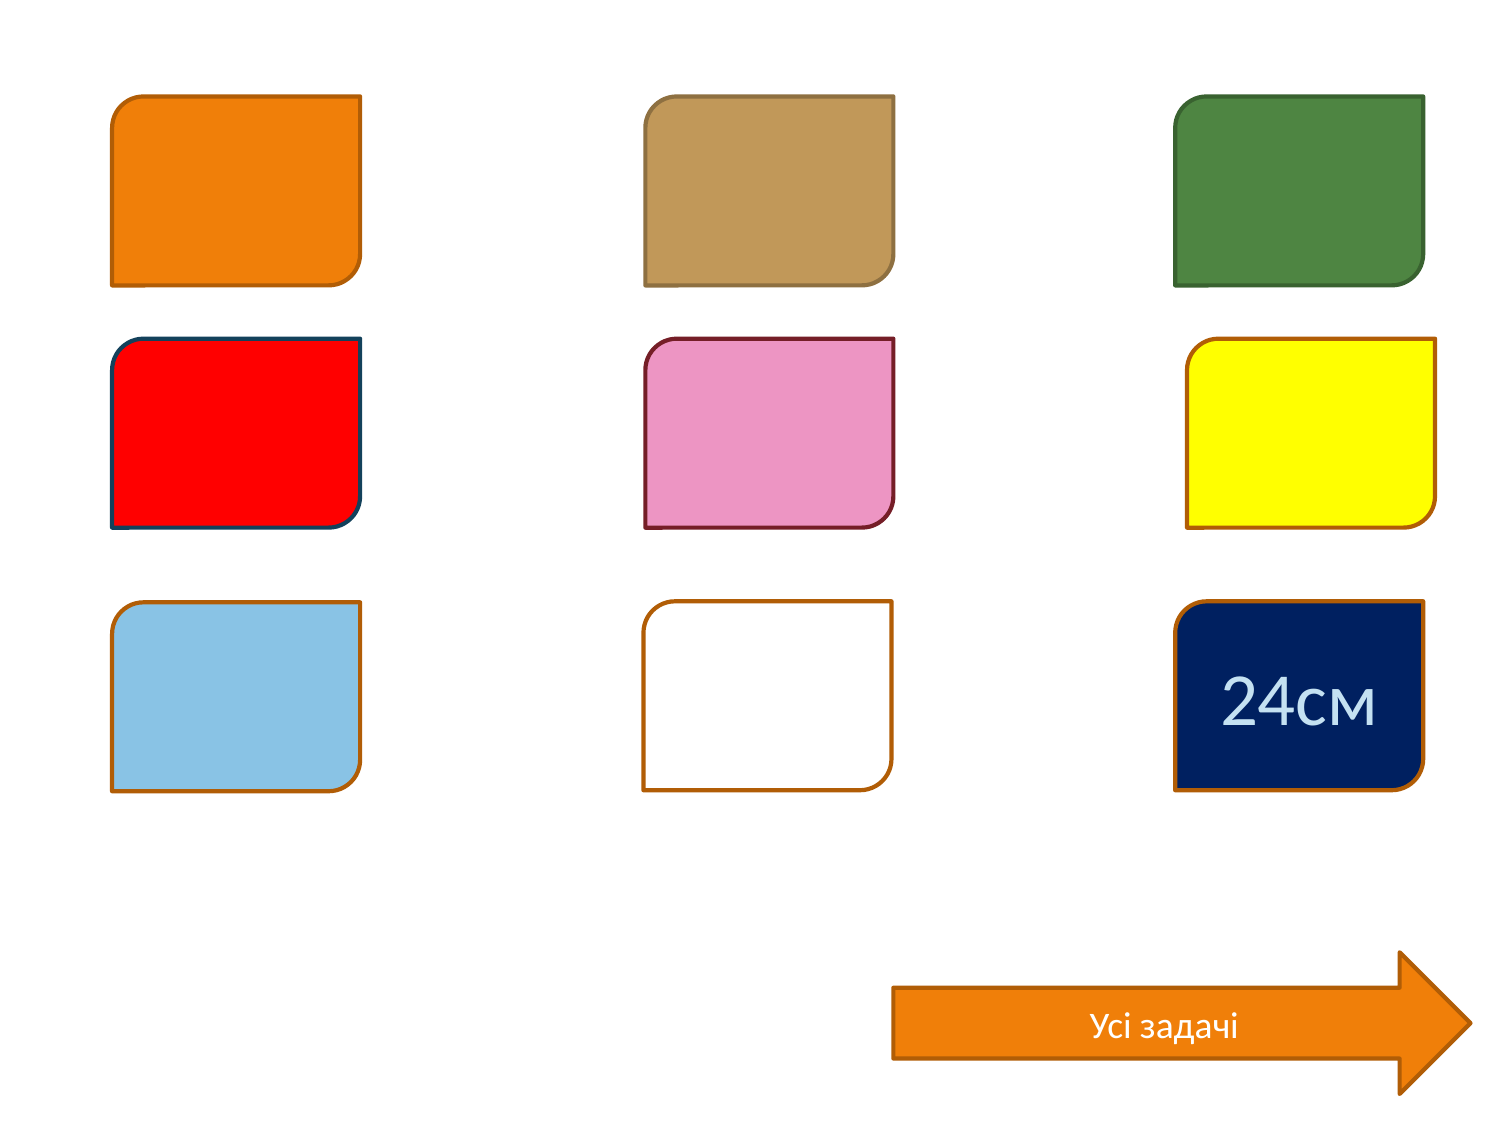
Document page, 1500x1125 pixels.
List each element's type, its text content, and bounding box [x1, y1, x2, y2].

text_box [643, 336, 896, 530]
text_box [643, 94, 896, 288]
text_box [641, 599, 894, 793]
text_box [109, 600, 363, 794]
text_box [1173, 94, 1426, 288]
text_box [109, 94, 363, 288]
text_box [109, 336, 363, 530]
text_box Усі задачі [891, 950, 1473, 1096]
text_box 24см [1173, 599, 1426, 793]
text_box [1184, 336, 1438, 530]
